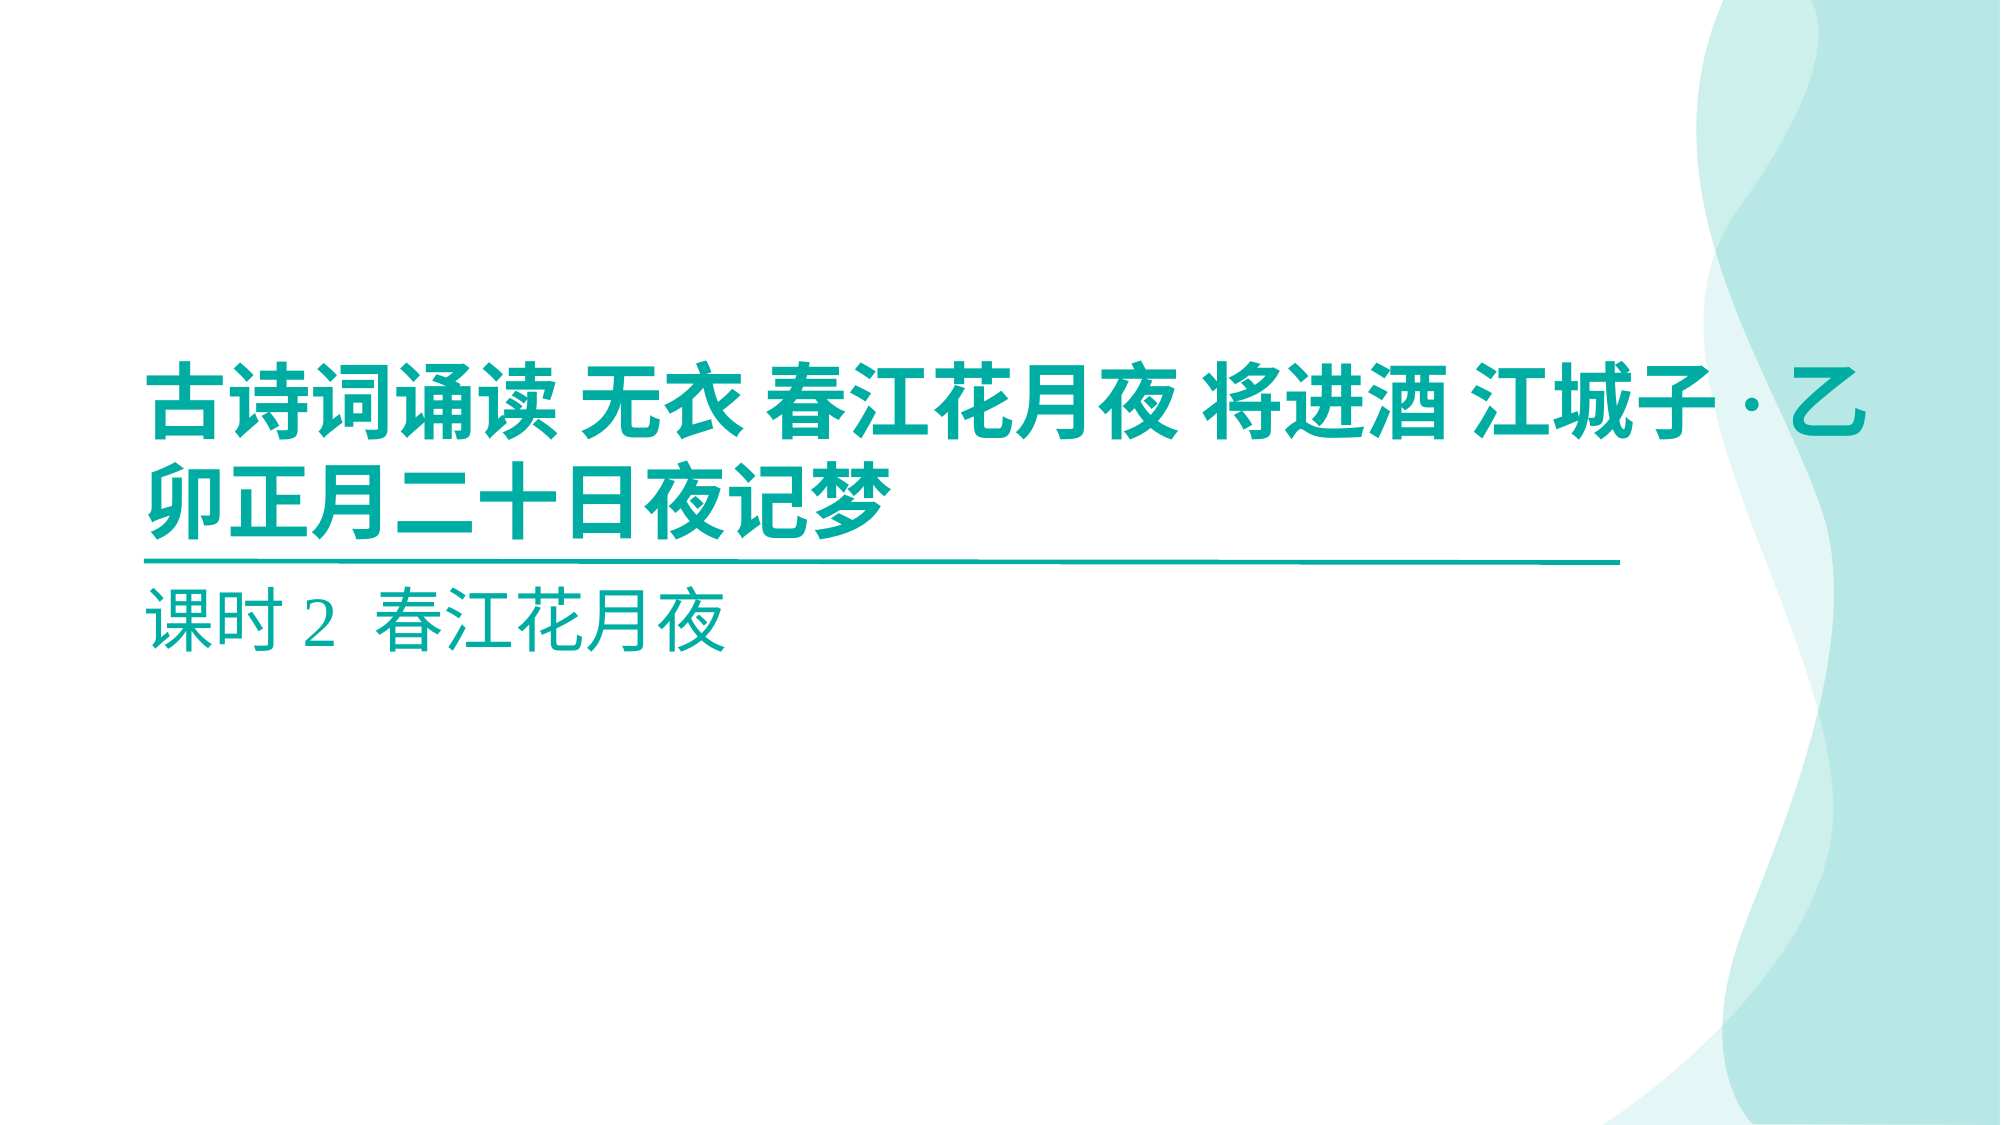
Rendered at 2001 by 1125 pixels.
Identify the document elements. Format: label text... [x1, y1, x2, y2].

text_box 课时2 春江花月夜 [143, 572, 1946, 744]
picture [0, 0, 2000, 1125]
text_box 古诗词诵读 无衣 春江花月夜 将进酒 江城子·乙 卯正月二十日夜记梦 [143, 349, 1946, 549]
